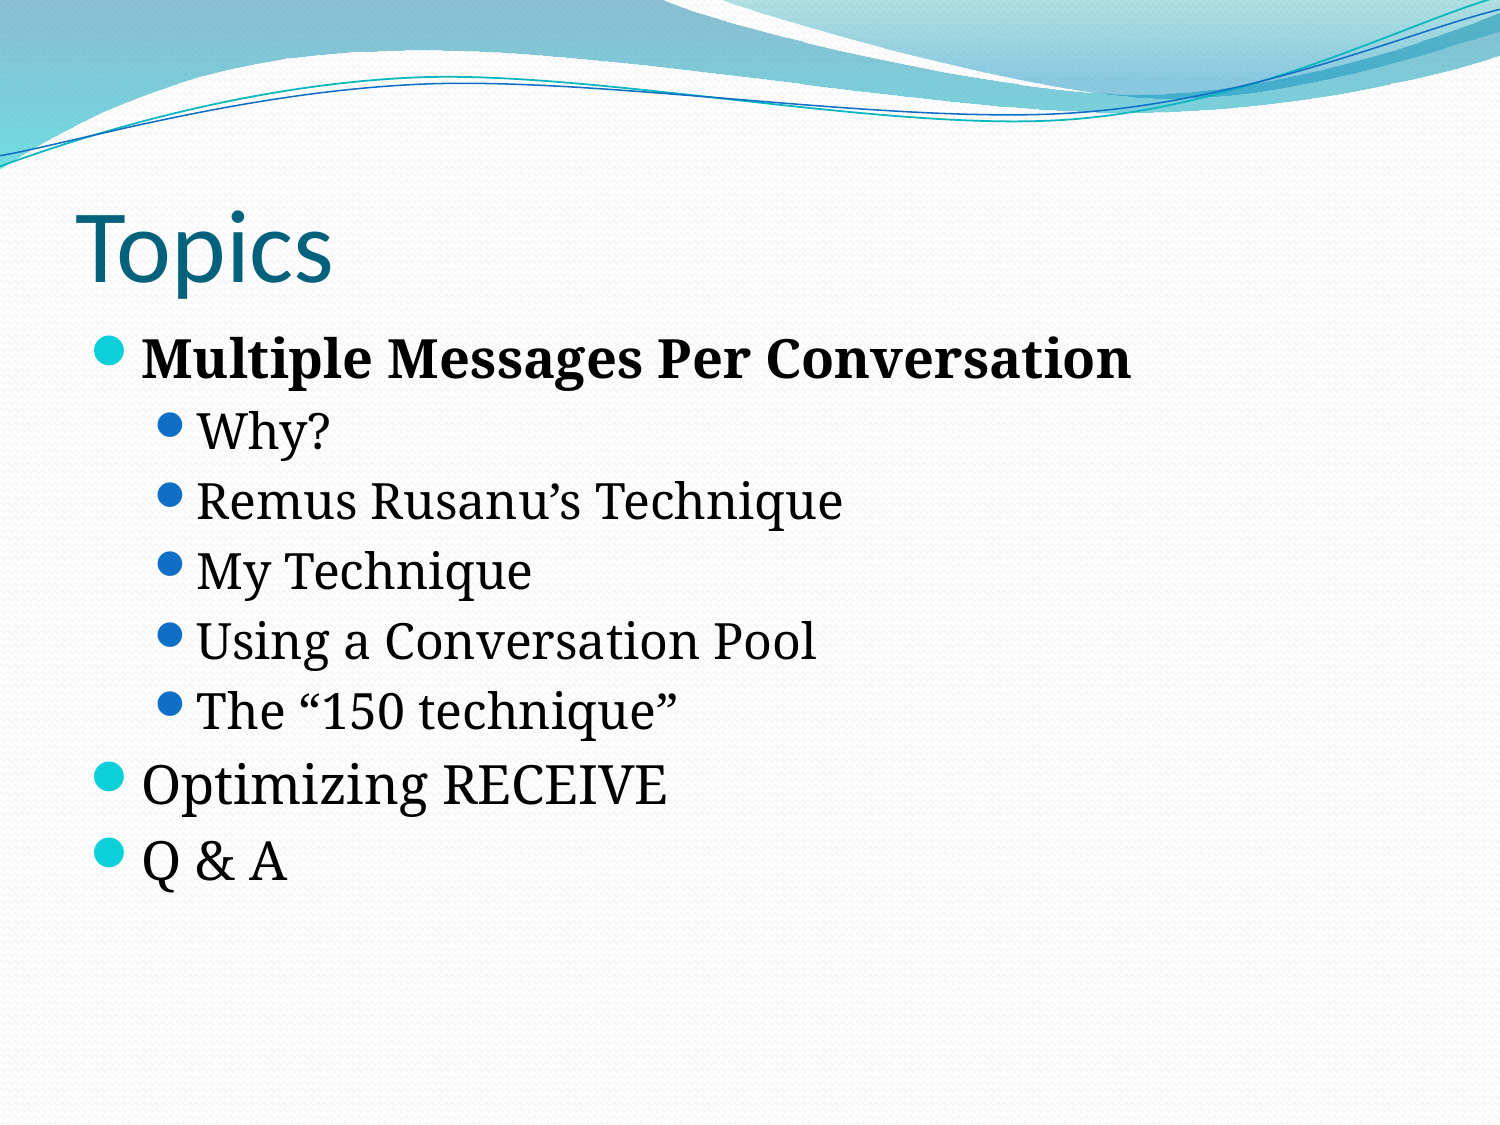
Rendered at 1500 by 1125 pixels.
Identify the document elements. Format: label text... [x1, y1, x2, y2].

title Topics [75, 115, 1425, 303]
list Multiple Messages Per Conversation Why? Remus Rusanu’s Technique My Technique Using a Conversation Pool The “150 technique” Optimizing RECEIVE Q & A [75, 317, 1425, 1038]
